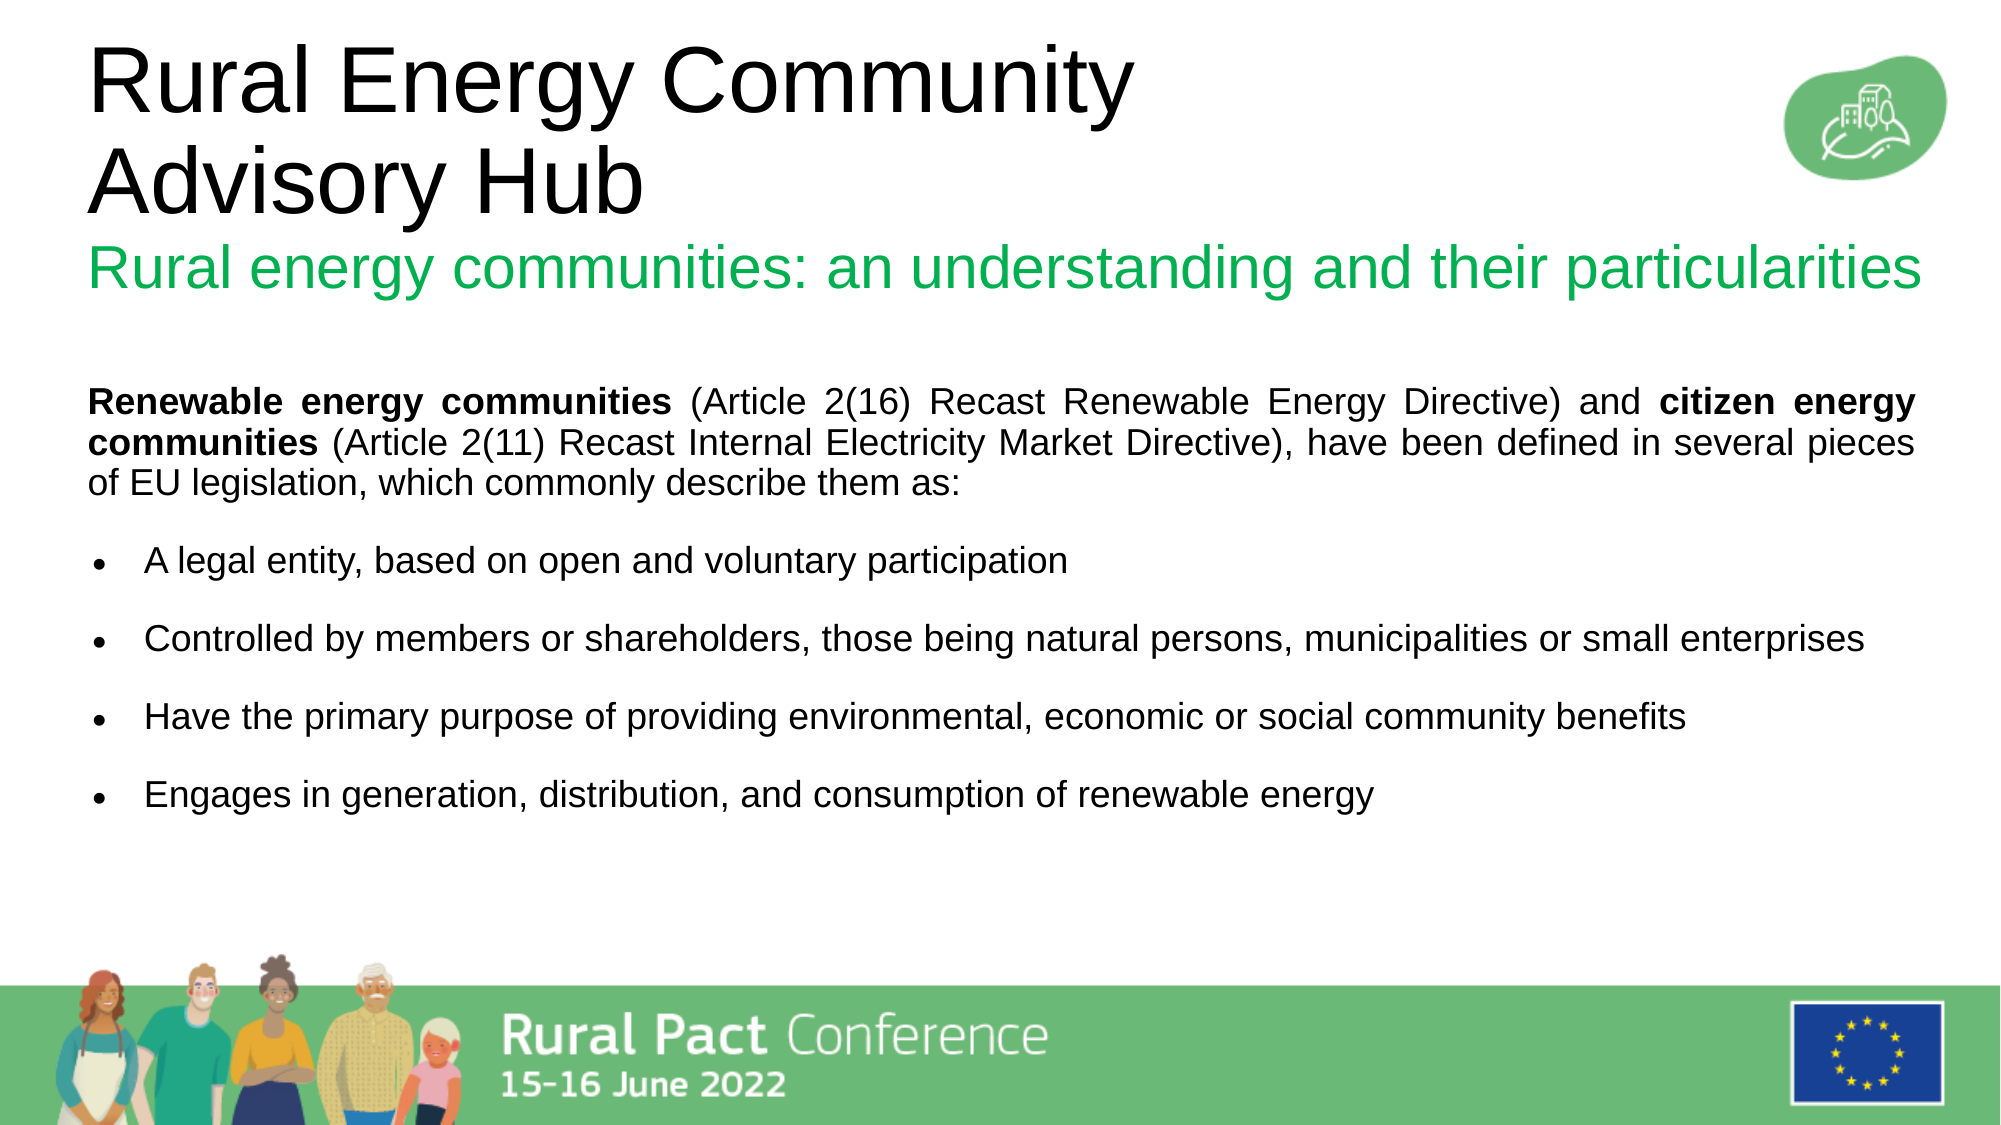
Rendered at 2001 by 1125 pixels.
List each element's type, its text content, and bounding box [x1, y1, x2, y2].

title Rural Energy Community Advisory Hub [72, 0, 1348, 242]
text_box Rural energy communities: an understanding and their particularities [72, 228, 1962, 317]
picture [0, 0, 2001, 1125]
subtitle Renewable energy communities (Article 2(16) Recast Renewable Energy Directive) and citizen energy communities (Article 2(11) Recast Internal Electricity Market Directive), have been defined in several pieces of EU legislation, which commonly describe them as: A legal entity, based on open and voluntary participation Controlled by members or shareholders, those being natural persons, municipalities or small enterprises Have the primary purpose of providing environmental, economic or social community benefits Engages in generation, distribution, and consumption of renewable energy [72, 374, 1932, 470]
